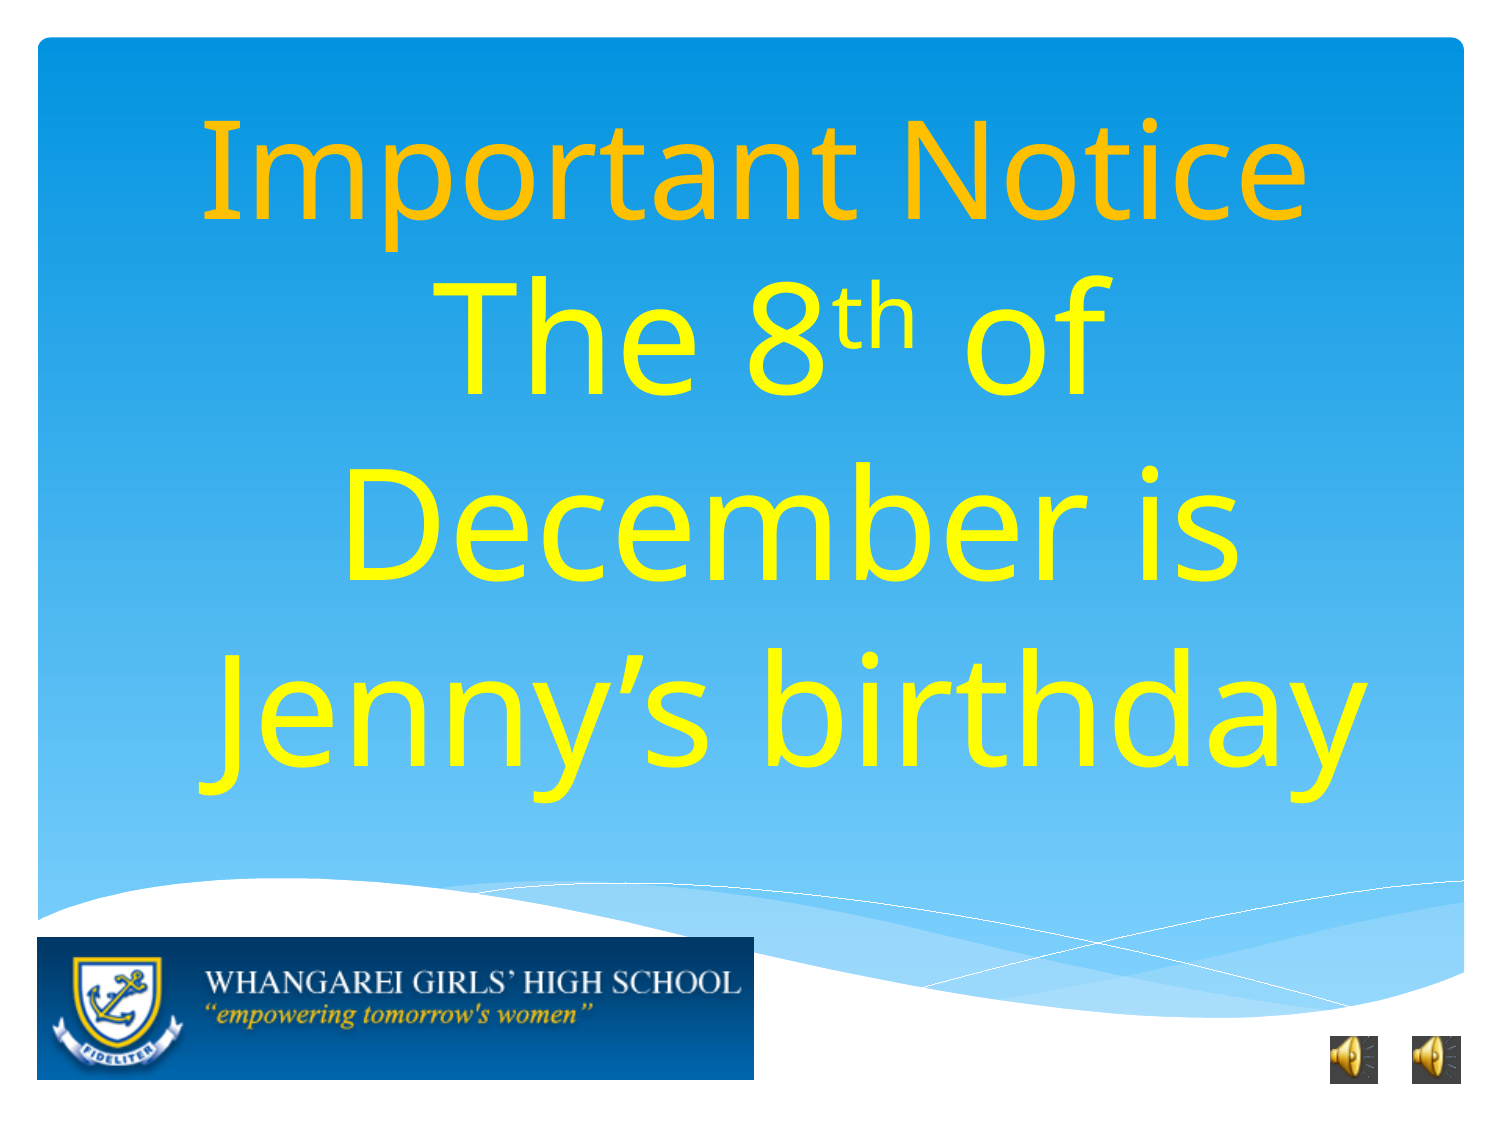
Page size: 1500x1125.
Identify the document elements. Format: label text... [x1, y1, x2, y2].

text_box The 8th of December is Jenny’s birthday [149, 231, 1391, 963]
text_box Important Notice [149, 37, 1362, 255]
picture [1328, 1034, 1380, 1086]
picture [1411, 1034, 1462, 1086]
picture [37, 937, 754, 1080]
